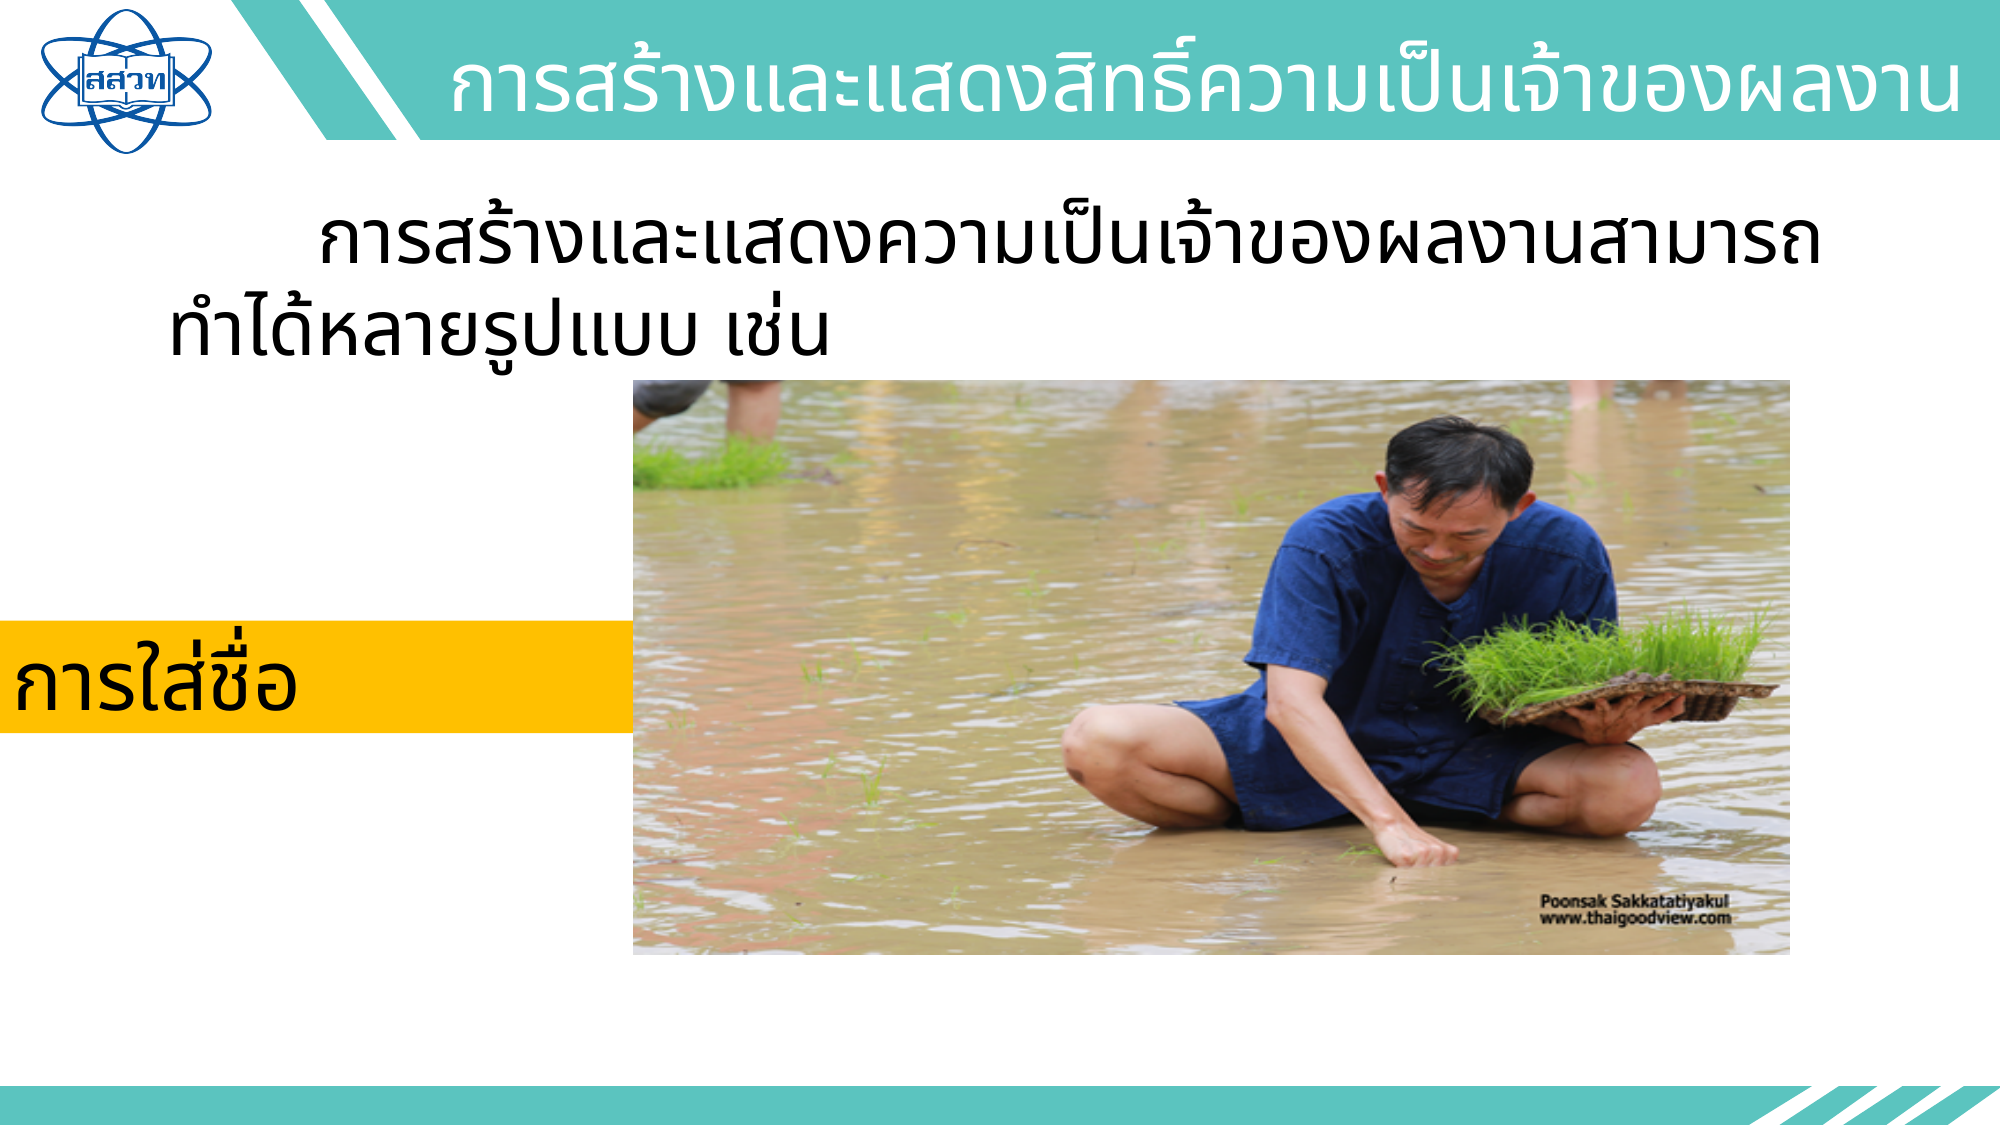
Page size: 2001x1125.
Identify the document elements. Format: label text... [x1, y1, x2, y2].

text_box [0, 1086, 2000, 1125]
text_box การใส่ชื่อ [0, 620, 633, 734]
picture [633, 380, 1790, 955]
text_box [226, 0, 2000, 140]
picture [41, 9, 212, 154]
text_box การสร้างและแสดงความเป็นเจ้าของผลงานสามารถทำได้หลายรูปแบบ เช่น [155, 180, 1878, 378]
